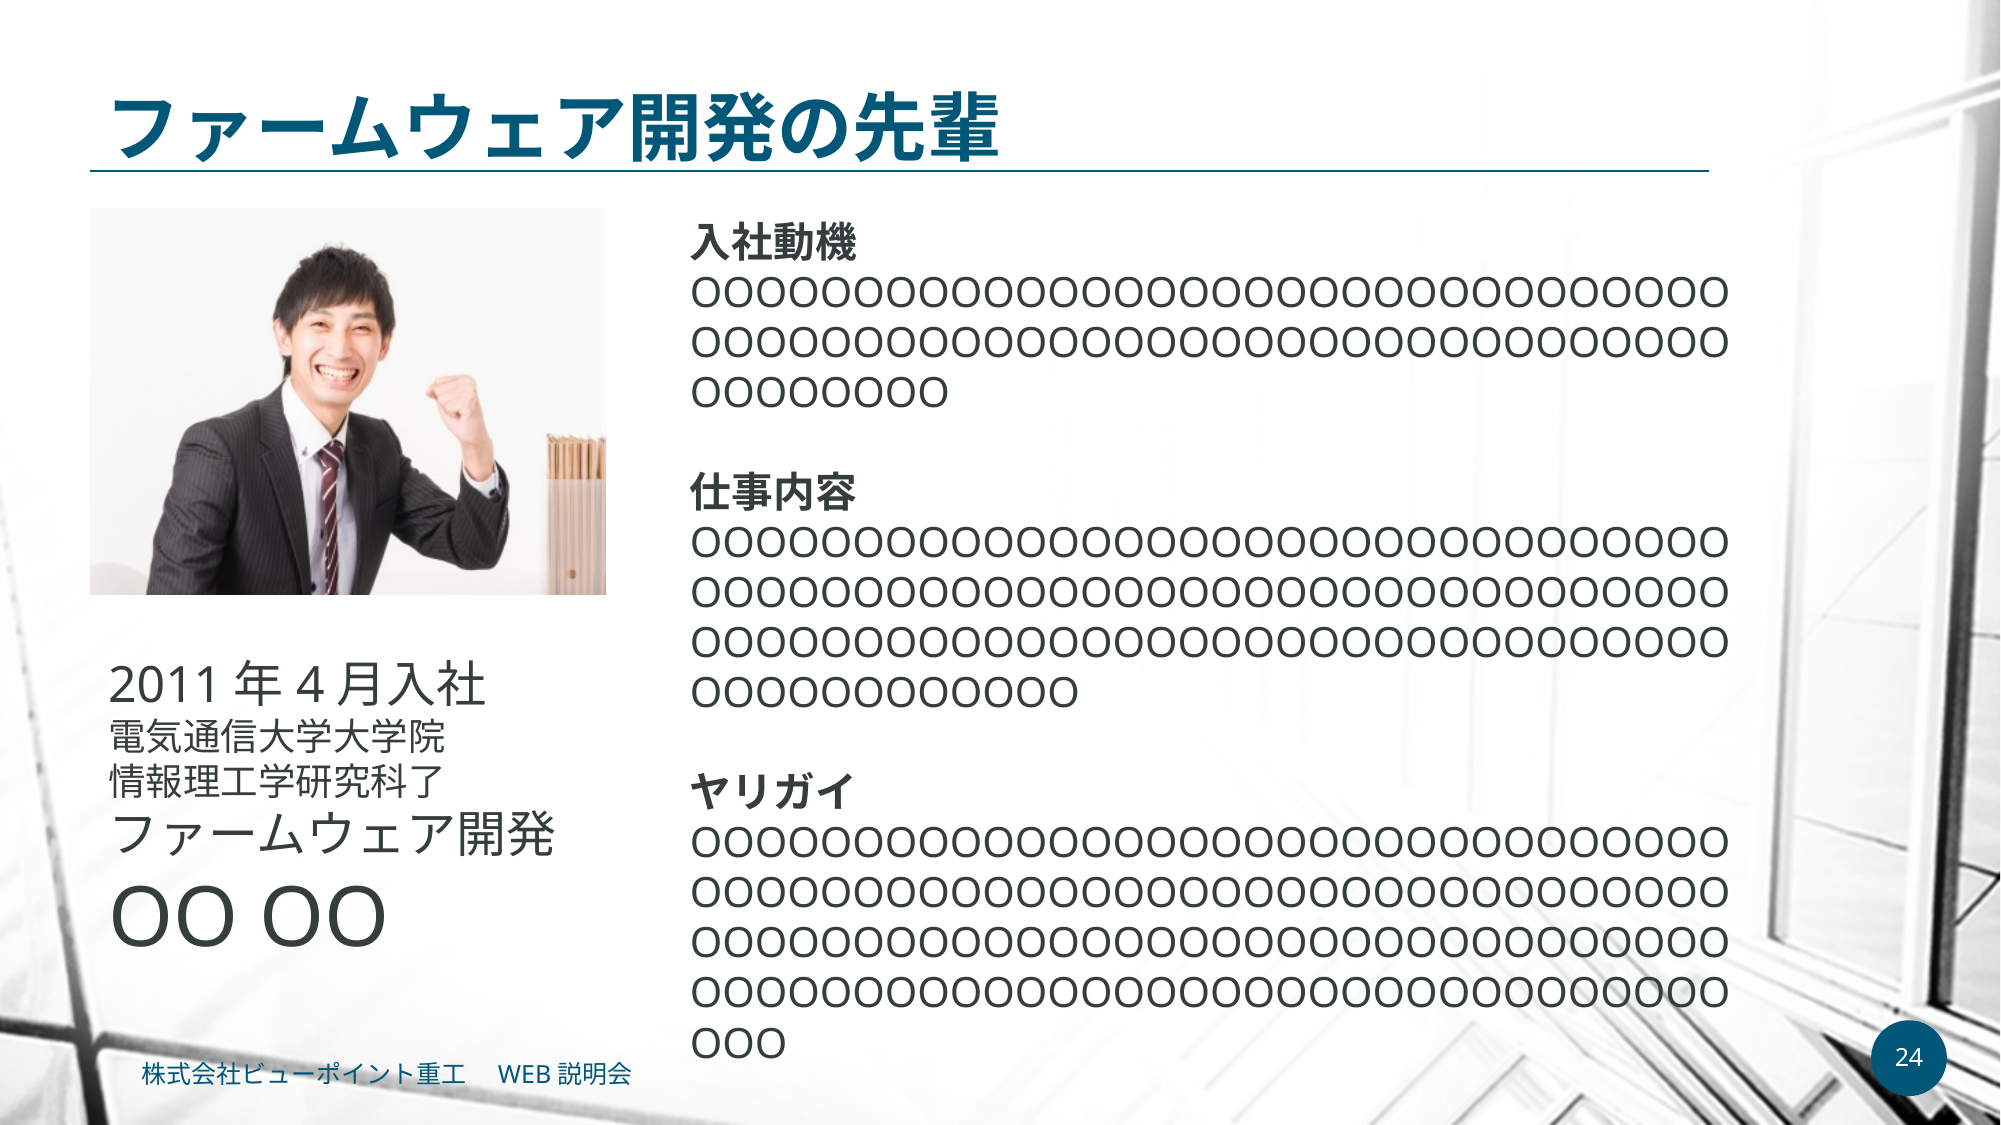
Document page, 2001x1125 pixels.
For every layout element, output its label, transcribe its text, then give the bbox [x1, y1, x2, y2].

picture [0, 0, 2001, 1125]
title ファームウェア開発の先輩 [90, 90, 1709, 178]
text_box 2011年4月入社 電気通信大学大学院 情報理工学研究科了 ファームウェア開発 OO OO [93, 645, 572, 971]
text_box 入社動機 OOOOOOOOOOOOOOOOOOOOOOOOOOOOOOOOOOOOOOOOOOOOOOOOOOOOOOOOOOOOOOOOOOOOOOOO 仕事内容 OOOOOOOOOOOOOOOOOOOOOOOOOOOOOOOOOOOOOOOOOOOOOOOOOOOOOOOOOOOOOOOOOOOOOOOOOOOOOOOOOOOOOOOOOOOOOOOOOOOOOOOOOOOO ヤリガイ OOOOOOOOOOOOOOOOOOOOOOOOOOOOOOOOOOOOOOOOOOOOOOOOOOOOOOOOOOOOOOOOOOOOOOOOOOOOOOOOOOOOOOOOOOOOOOOOOOOOOOOOOOOOOOOOOOOOOOOOOOOOOOOOOOO [675, 208, 1768, 1074]
